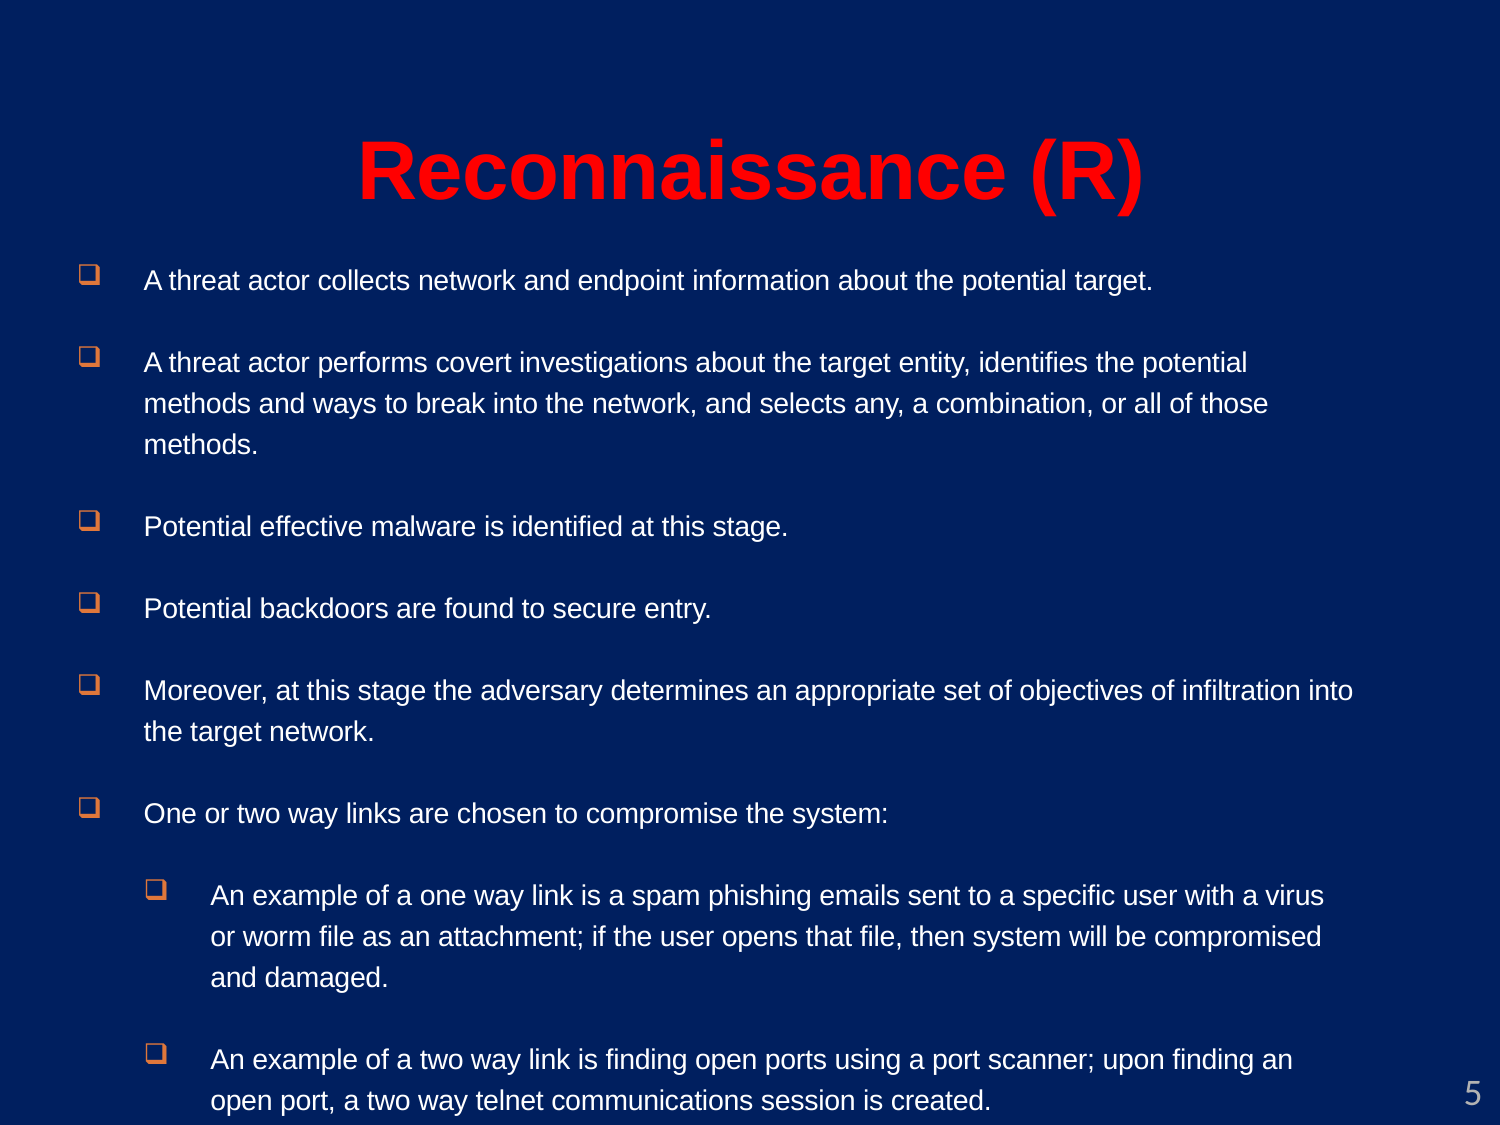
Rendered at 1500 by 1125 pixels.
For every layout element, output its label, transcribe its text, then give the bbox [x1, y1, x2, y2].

slide_number 5 [1137, 1068, 1483, 1114]
text_box Reconnaissance (R) [104, 116, 1396, 217]
text_box A threat actor collects network and endpoint information about the potential target. A threat actor performs covert investigations about the target entity, identifies the potential methods and ways to break into the network, and selects any, a combination, or all of those methods. Potential effective malware is identified at this stage. Potential backdoors are found to secure entry. Moreover, at this stage the adversary determines an appropriate set of objectives of infiltration into the target network. One or two way links are chosen to compromise the system: An example of a one way link is a spam phishing emails sent to a specific user with a virus or worm file as an attachment; if the user opens that file, then system will be compromised and damaged. An example of a two way link is finding open ports using a port scanner; upon finding an open port, a two way telnet communications session is created. [75, 255, 1425, 1125]
